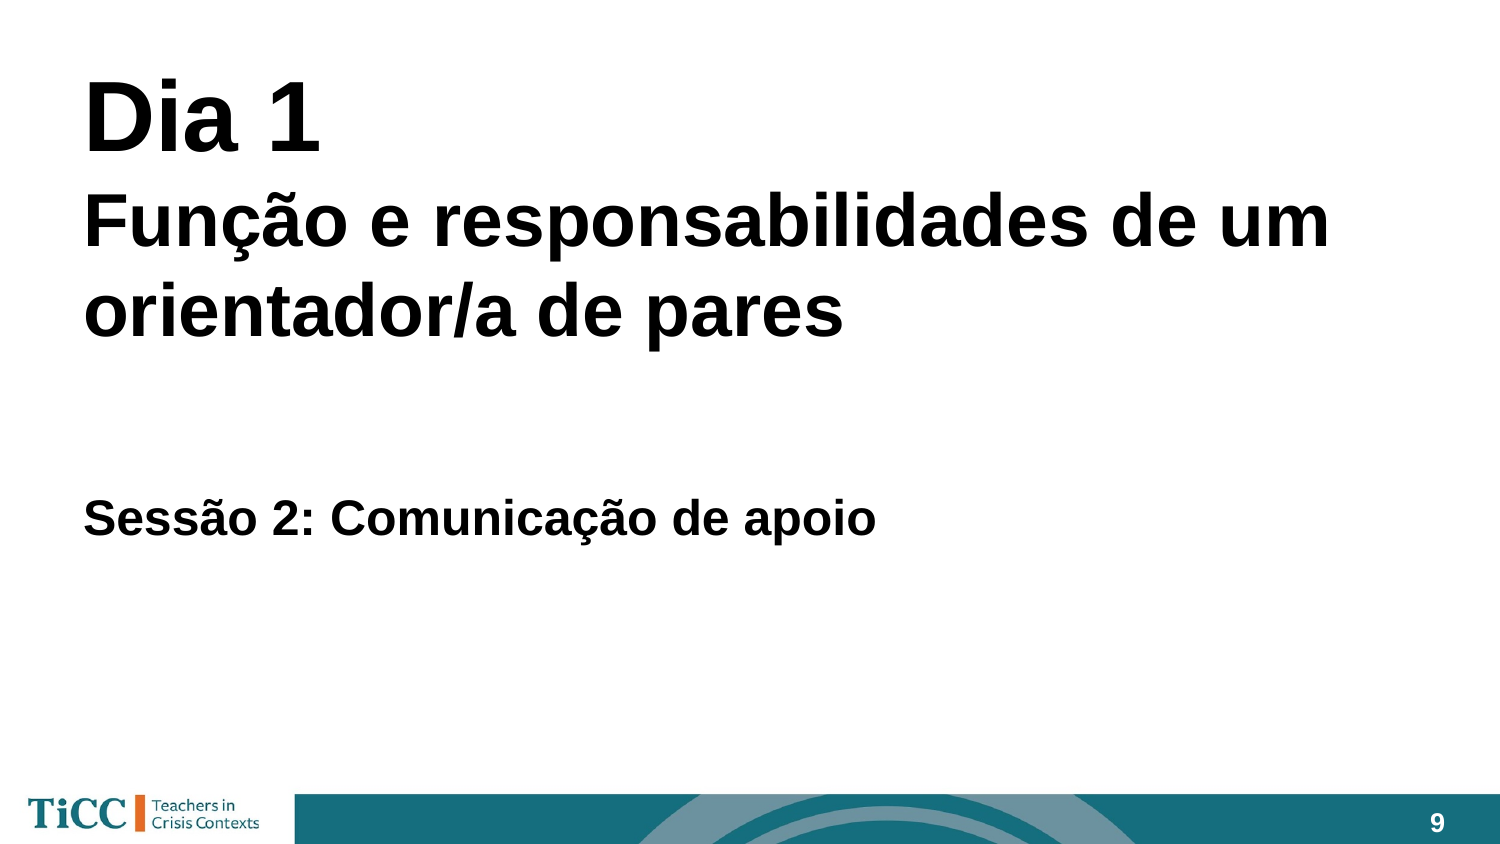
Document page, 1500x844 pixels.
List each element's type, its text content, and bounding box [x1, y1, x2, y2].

title Dia 1 Função e responsabilidades de um orientador/a de pares [68, 90, 1500, 367]
picture [0, 0, 1500, 844]
slide_number ‹#› [1122, 798, 1460, 844]
subtitle Sessão 2: Comunicação de apoio [68, 457, 1500, 575]
